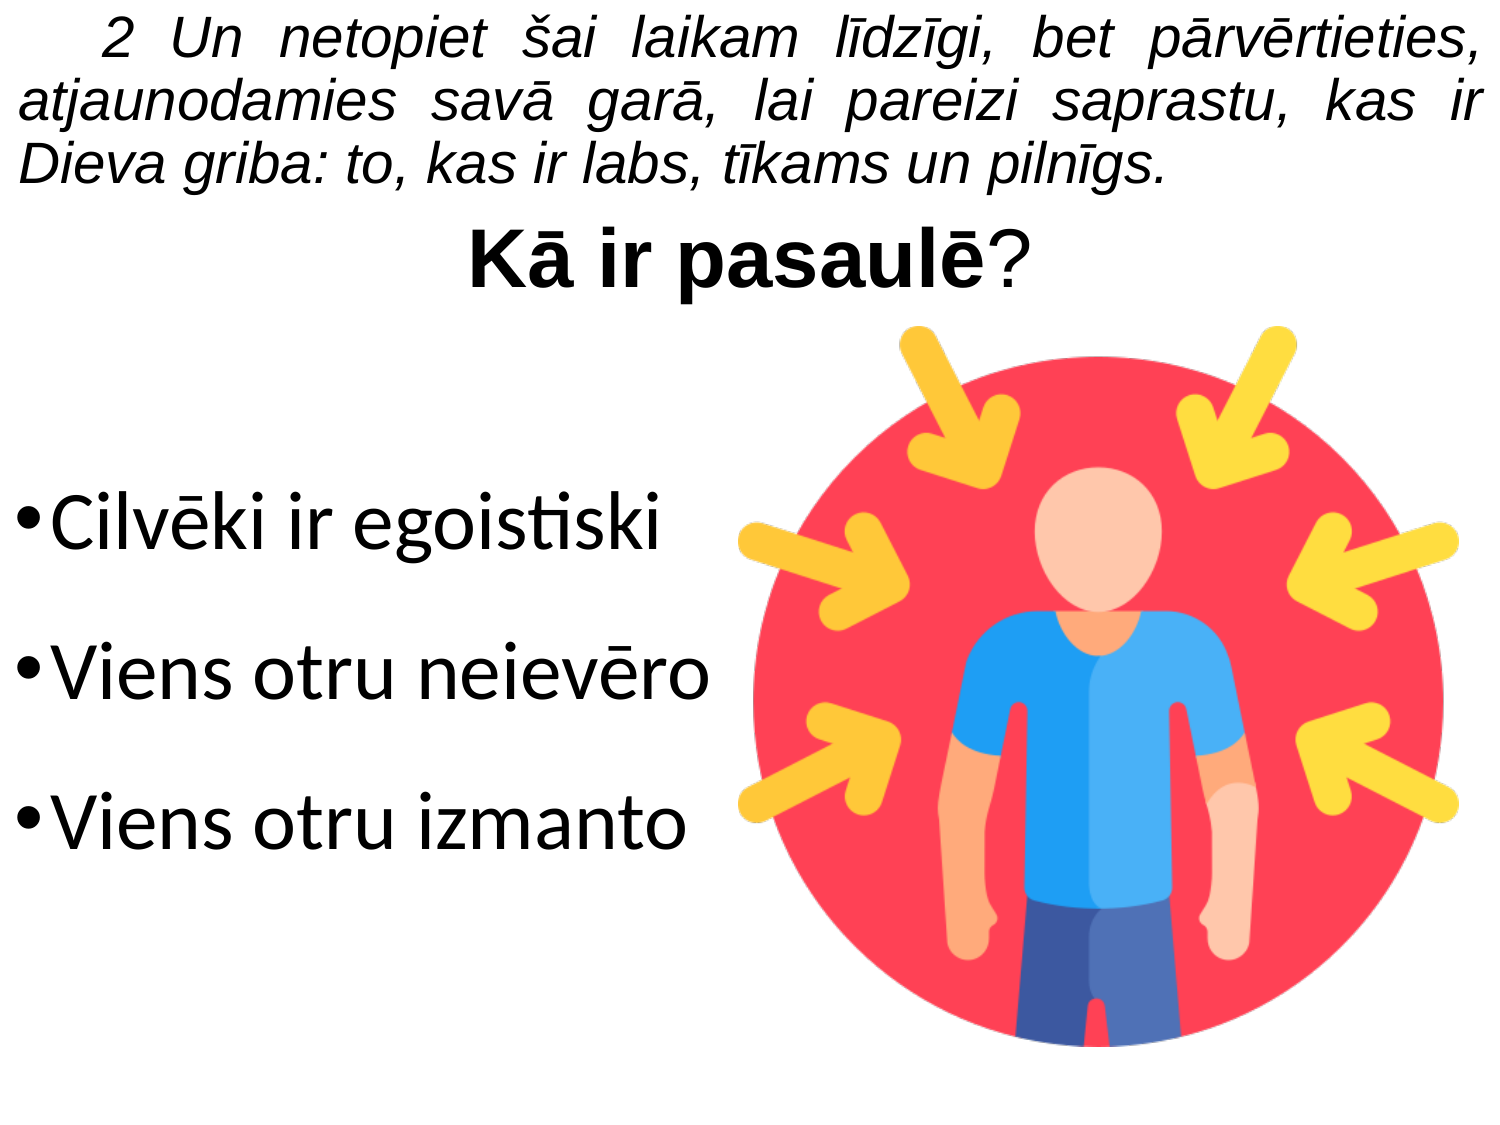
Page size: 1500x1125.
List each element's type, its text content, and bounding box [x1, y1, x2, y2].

picture [737, 326, 1459, 1048]
list 2 Un netopiet šai laikam līdzīgi, bet pārvērtieties, atjaunodamies savā garā, lai pareizi saprastu, kas ir Dieva griba: to, kas ir labs, tīkams un pilnīgs. [0, 0, 1500, 178]
text_box Kā ir pasaulē? [0, 196, 1500, 324]
text_box Cilvēki ir egoistiski Viens otru neievēro Viens otru izmanto [0, 408, 732, 874]
